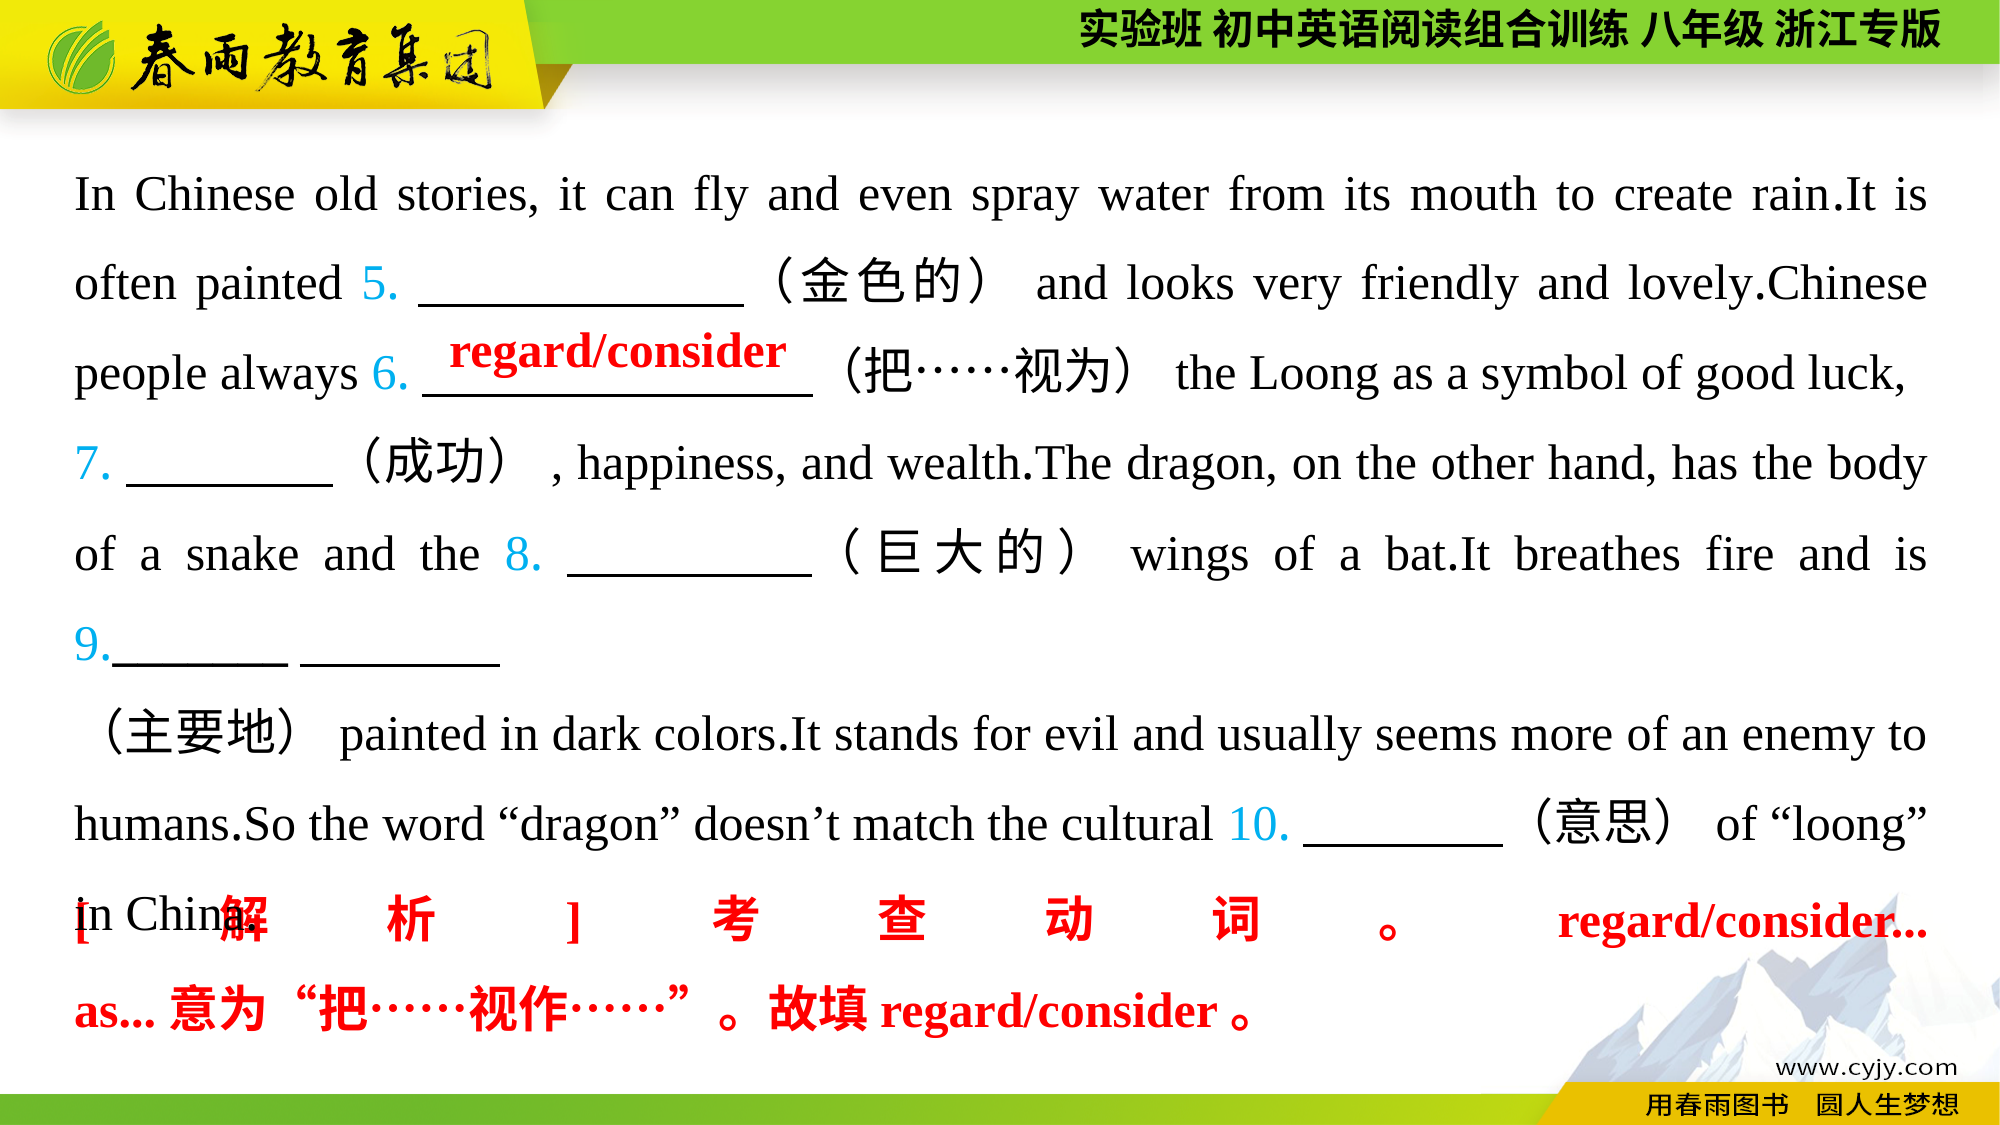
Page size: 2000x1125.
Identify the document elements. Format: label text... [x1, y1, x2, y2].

text_box [解析]考查动词。regard/consider... as...意为“把……视作……”。故填regard/consider。 [59, 865, 1944, 1045]
picture [0, 0, 2000, 1125]
list In Chinese old stories, it can fly and even spray water from its mouth to create rain.It is often painted 5. （金色的）and looks very friendly and lovely.Chinese people always 6. （把……视为）the Loong as a symbol of good luck, 7. （成功）, happiness, and wealth.The dragon, on the other hand, has the body of a snake and the 8. （巨大的）wings of a bat.It breathes fire and is 9._______ （主要地）painted in dark colors.It stands for evil and usually seems more of an enemy to humans.So the word “dragon” doesn’t match the cultural 10. （意思）of “loong” in China. [59, 122, 1944, 865]
